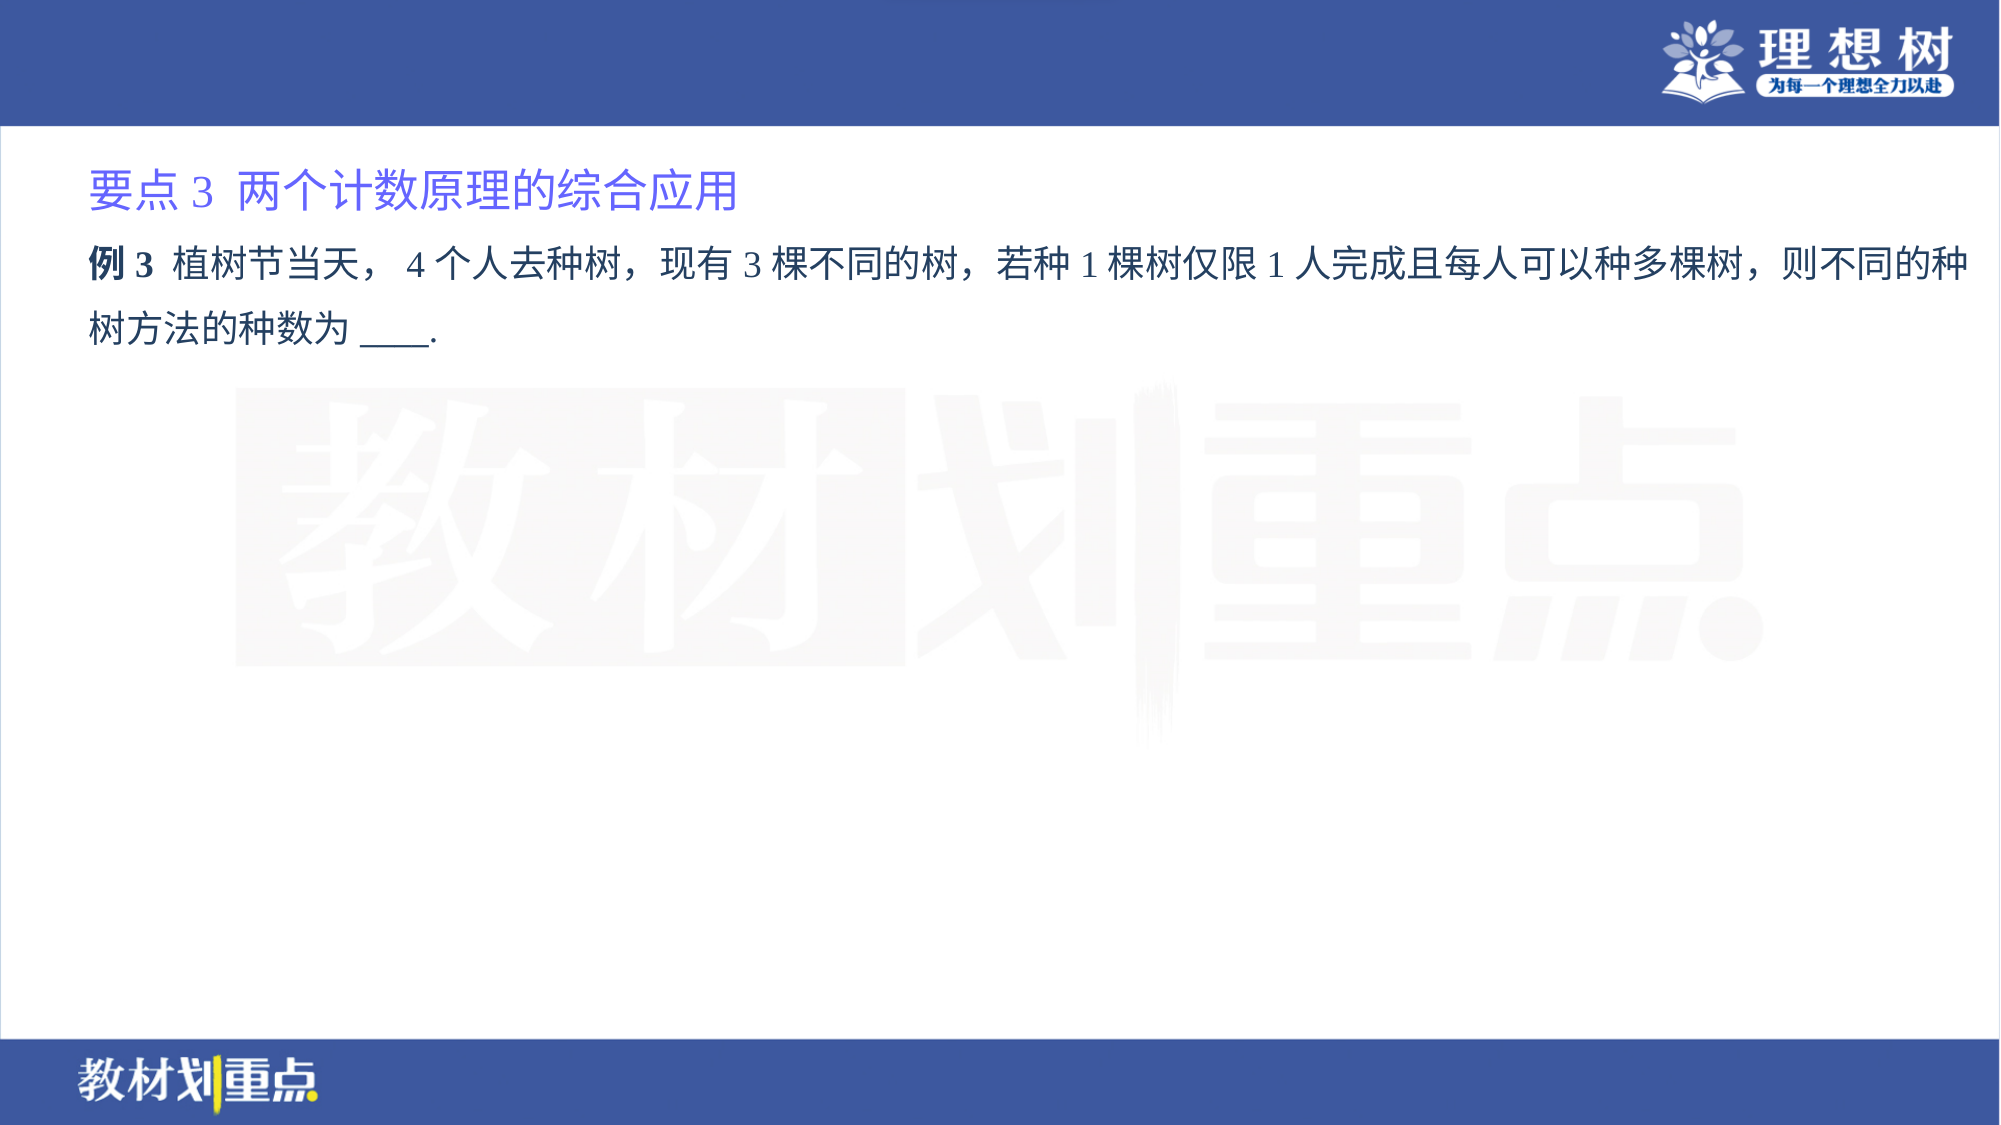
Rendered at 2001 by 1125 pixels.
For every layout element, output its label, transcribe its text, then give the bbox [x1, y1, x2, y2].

text_box 要点3 两个计数原理的综合应用 [88, 135, 1911, 216]
text_box 例3 植树节当天，4个人去种树，现有3棵不同的树，若种1棵树仅限1人完成且每人可以种多棵树，则不同的种 树方法的种数为____. [88, 216, 1911, 343]
picture [0, 0, 2000, 1125]
